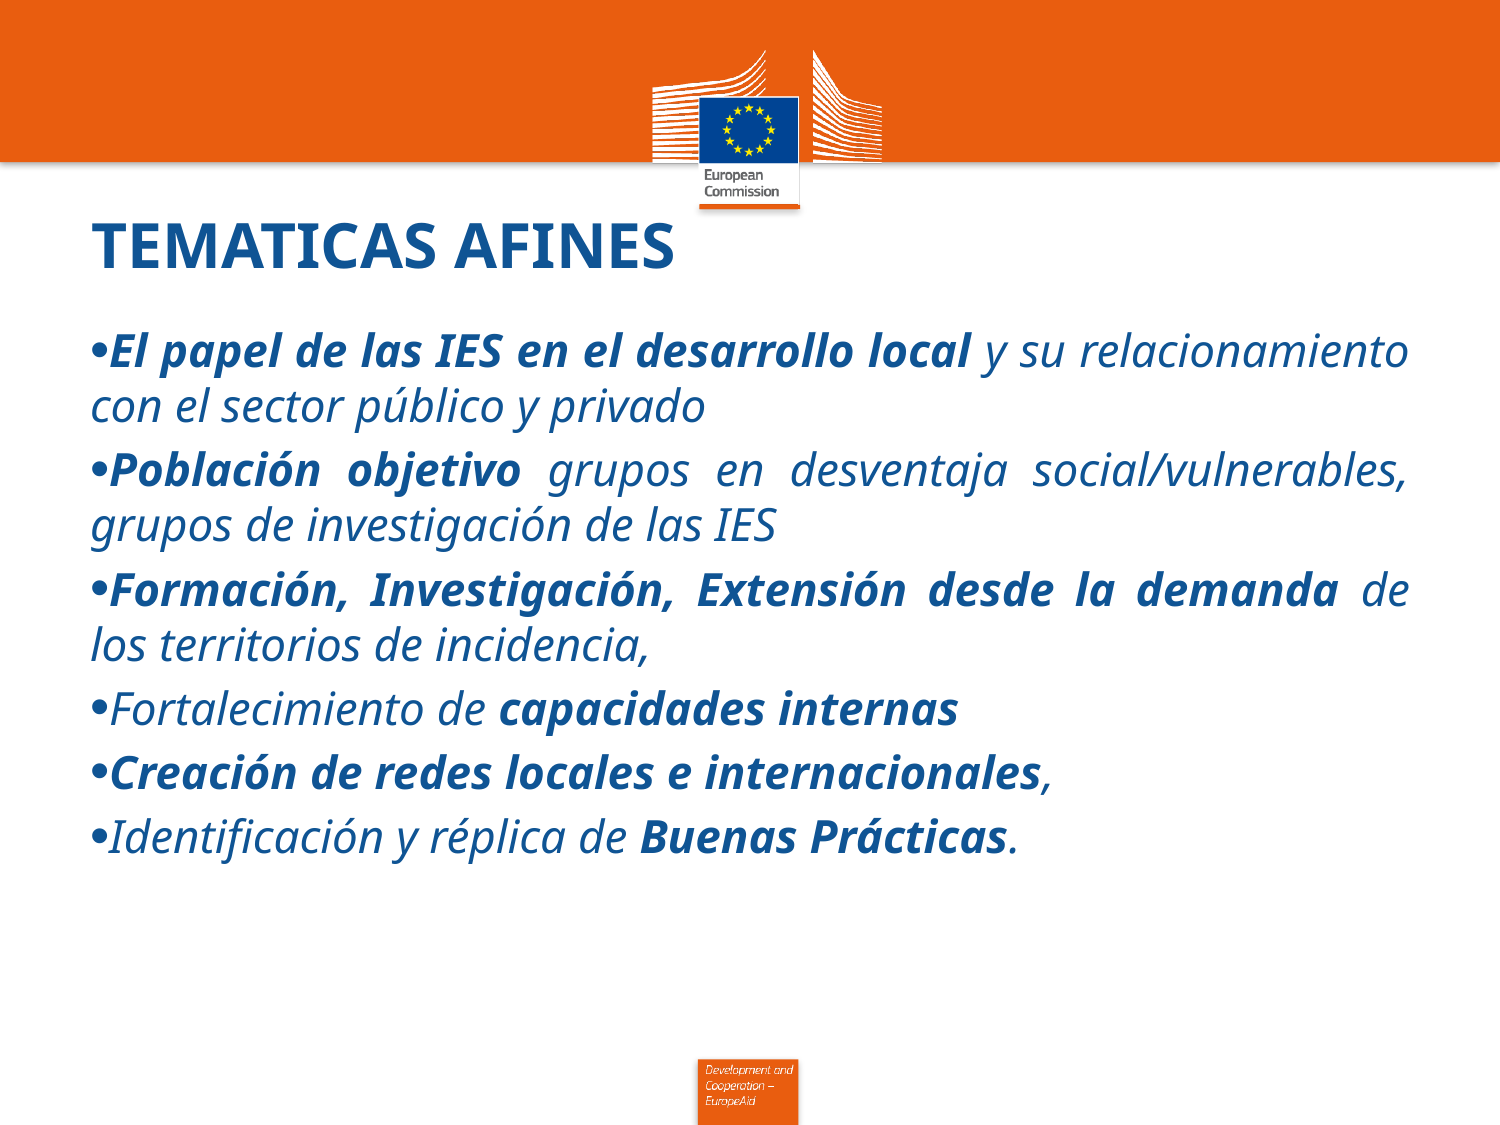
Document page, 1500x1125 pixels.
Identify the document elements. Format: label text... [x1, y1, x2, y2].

title TEMATICAS AFINES [76, 196, 1427, 291]
list El papel de las IES en el desarrollo local y su relacionamiento con el sector público y privado Población objetivo grupos en desventaja social/vulnerables, grupos de investigación de las IES Formación, Investigación, Extensión desde la demanda de los territorios de incidencia, Fortalecimiento de capacidades internas Creación de redes locales e internacionales, Identificación y réplica de Buenas Prácticas. [74, 314, 1426, 989]
picture [698, 1059, 799, 1125]
picture [615, 50, 882, 196]
